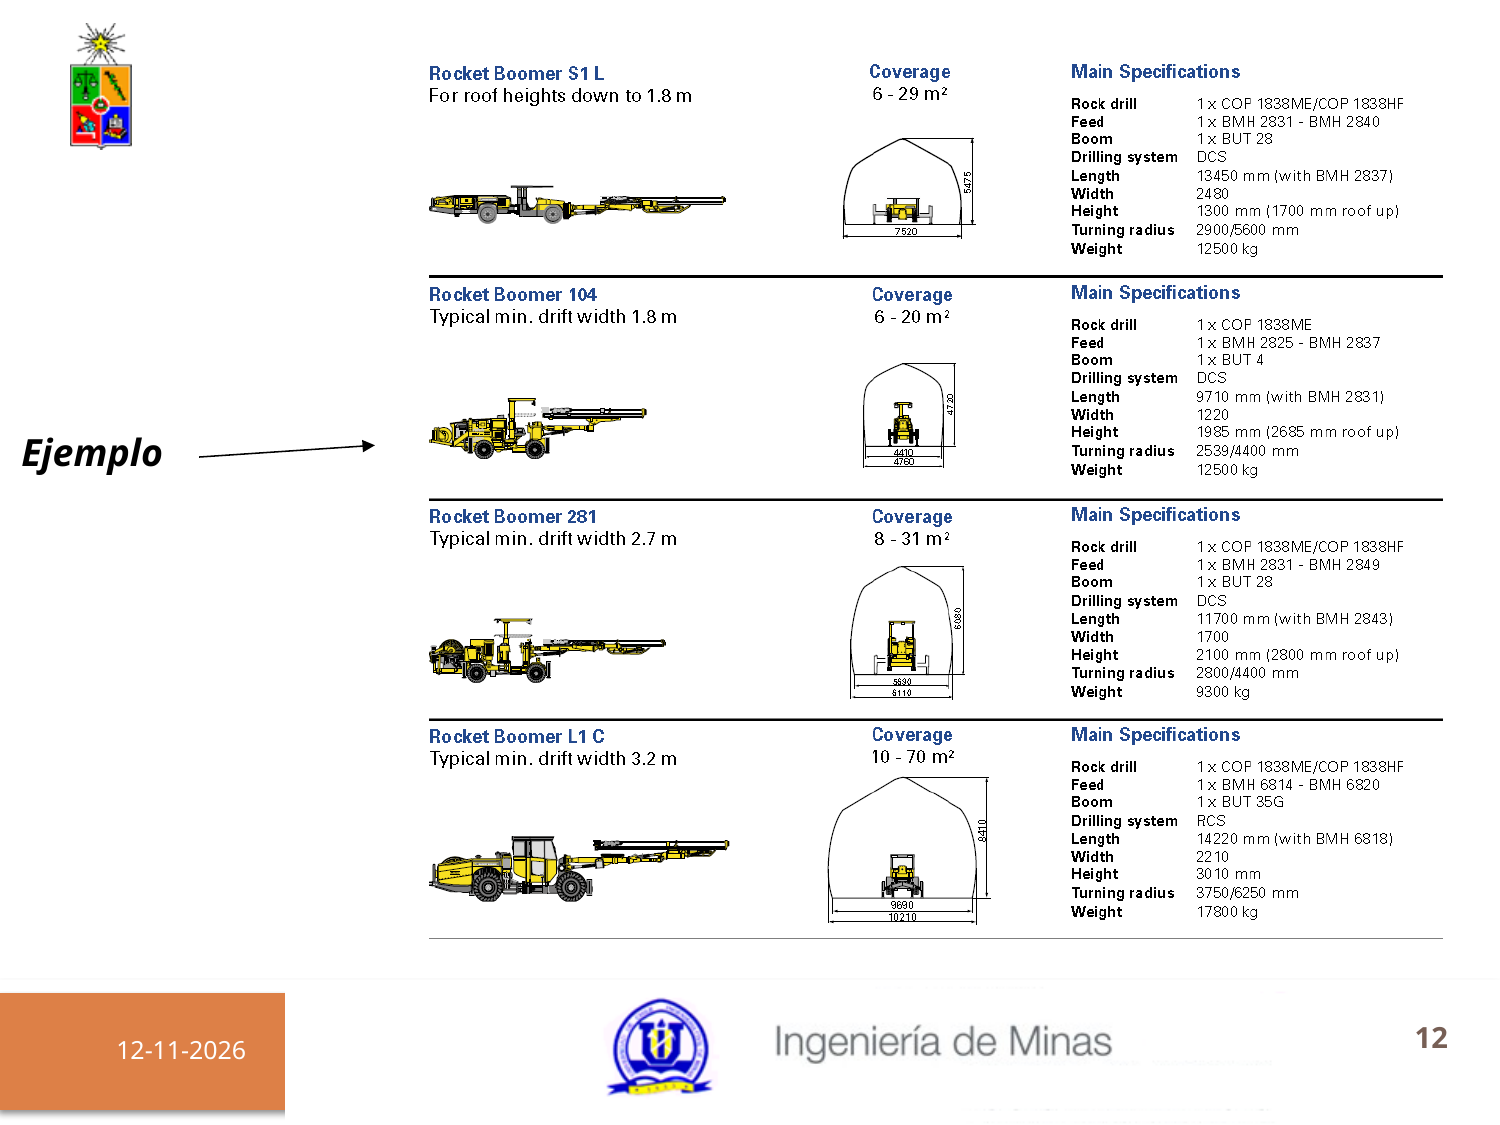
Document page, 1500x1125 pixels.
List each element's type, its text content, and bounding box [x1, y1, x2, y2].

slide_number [12, 995, 279, 1108]
picture [285, 980, 1500, 1125]
picture [421, 58, 1477, 940]
text_box [199, 439, 375, 458]
picture [69, 23, 132, 151]
text_box Ejemplo [6, 421, 179, 482]
